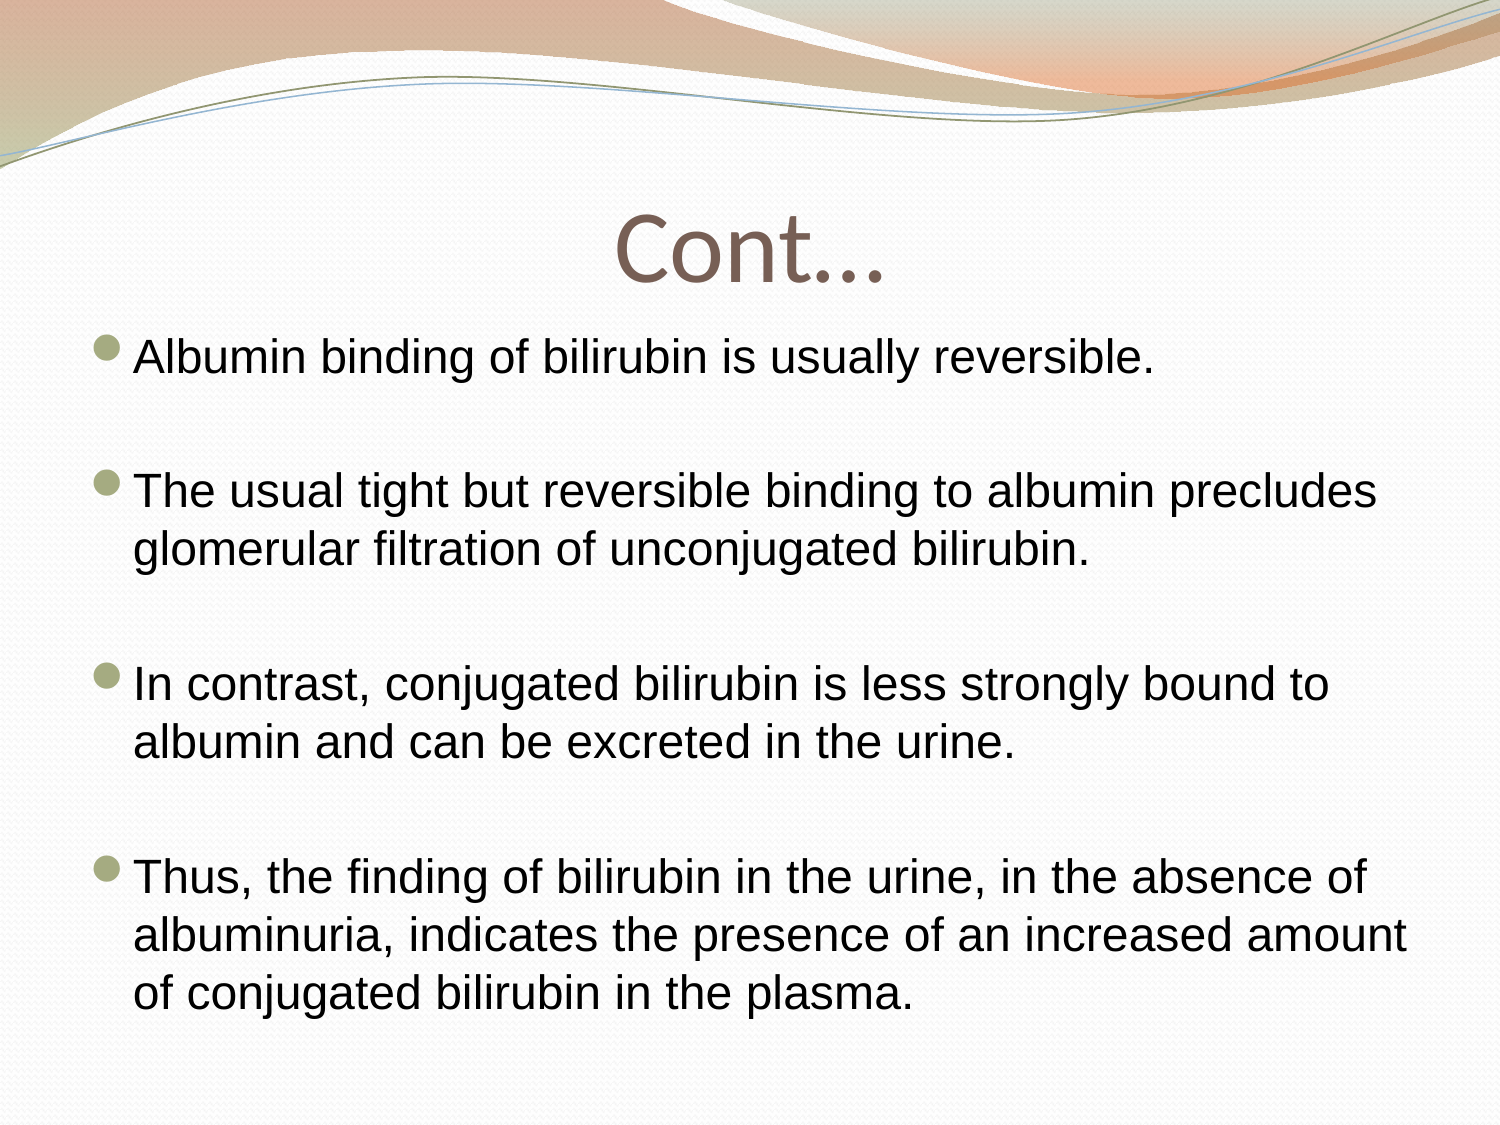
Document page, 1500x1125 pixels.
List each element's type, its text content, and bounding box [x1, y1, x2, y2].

title Cont… [75, 115, 1425, 303]
list Albumin binding of bilirubin is usually reversible. The usual tight but reversible binding to albumin precludes glomerular filtration of unconjugated bilirubin. In contrast, conjugated bilirubin is less strongly bound to albumin and can be excreted in the urine. Thus, the finding of bilirubin in the urine, in the absence of albuminuria, indicates the presence of an increased amount of conjugated bilirubin in the plasma. [75, 317, 1425, 1038]
